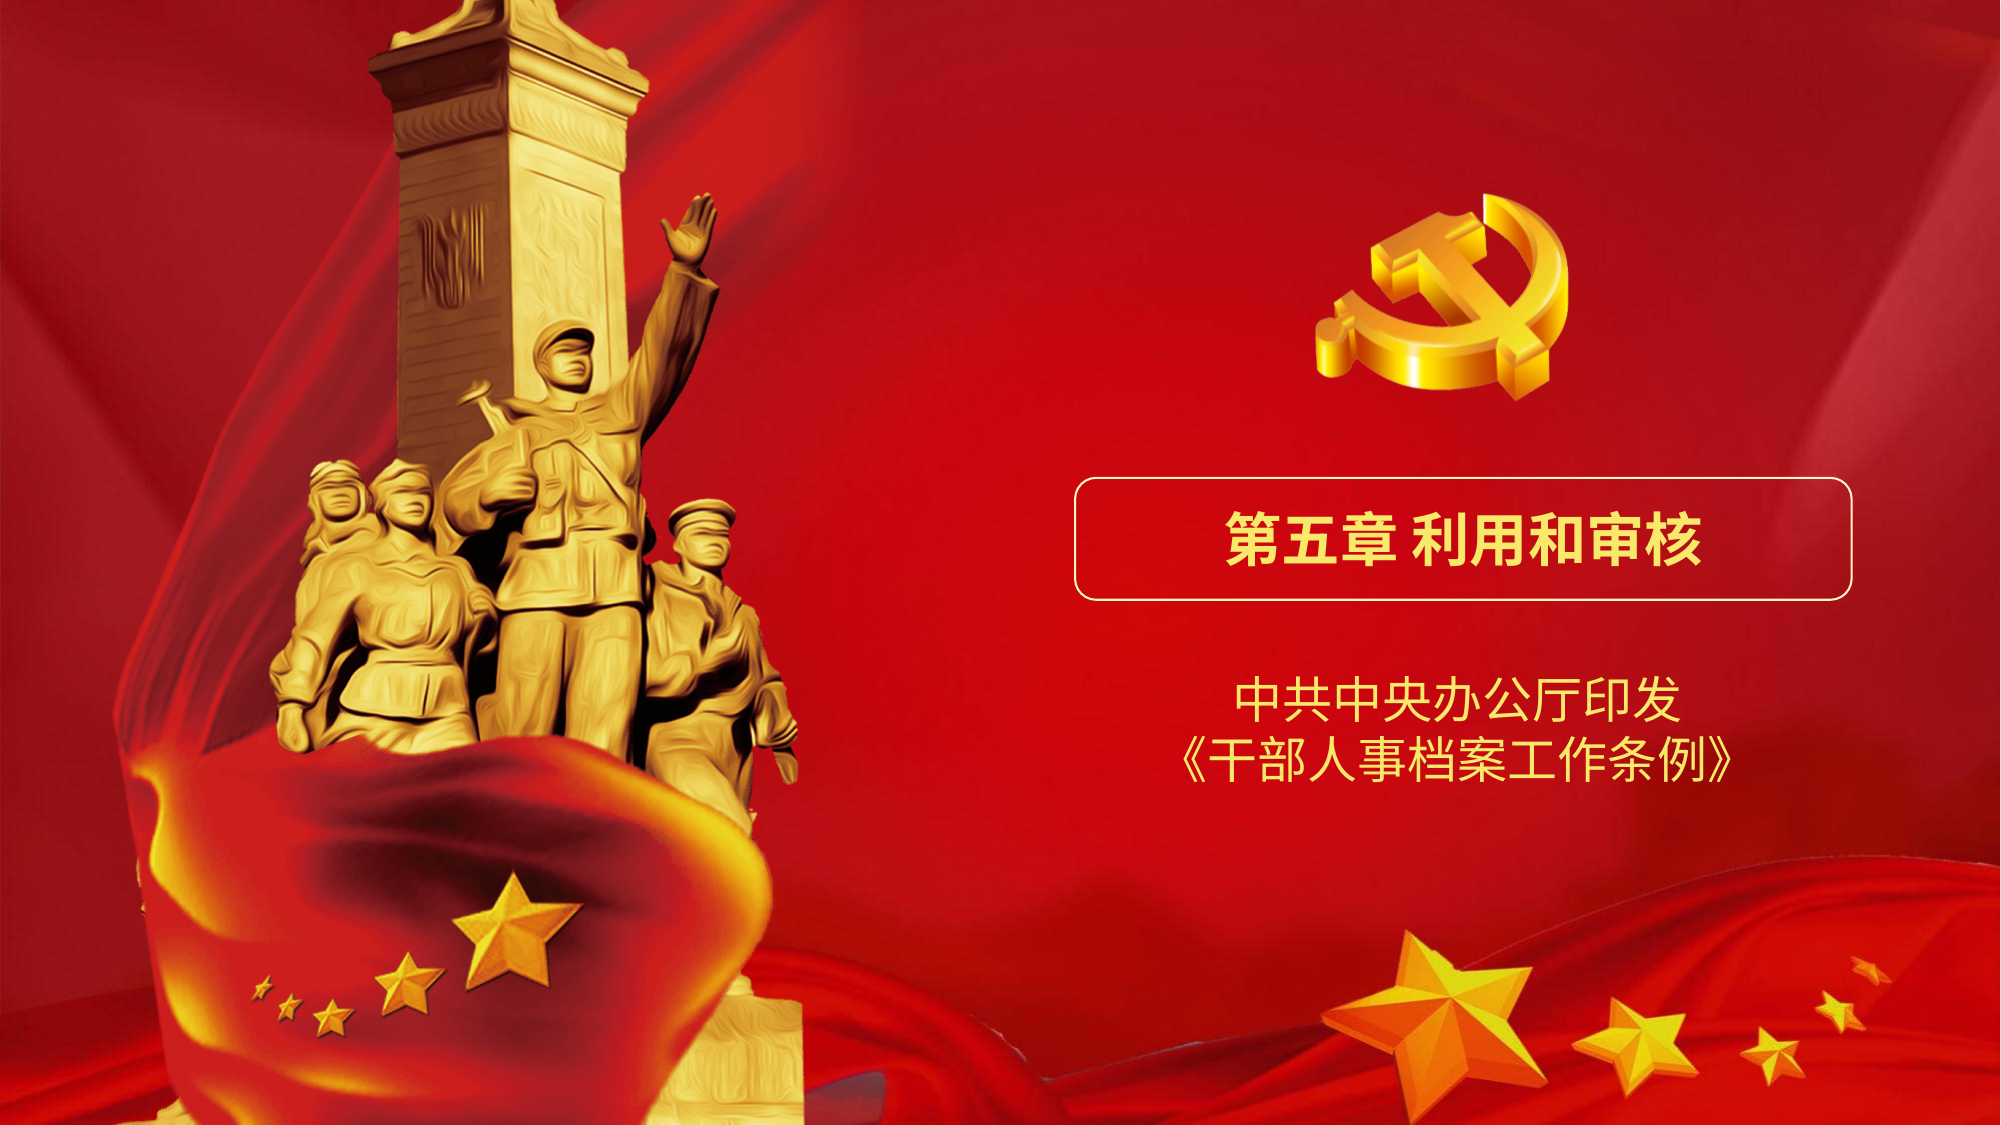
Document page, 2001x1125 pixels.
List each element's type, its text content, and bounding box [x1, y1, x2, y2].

picture [0, 0, 2000, 1125]
text_box 中共中央办公厅印发 《干部人事档案工作条例》 [1171, 661, 1852, 797]
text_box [1171, 477, 1852, 600]
